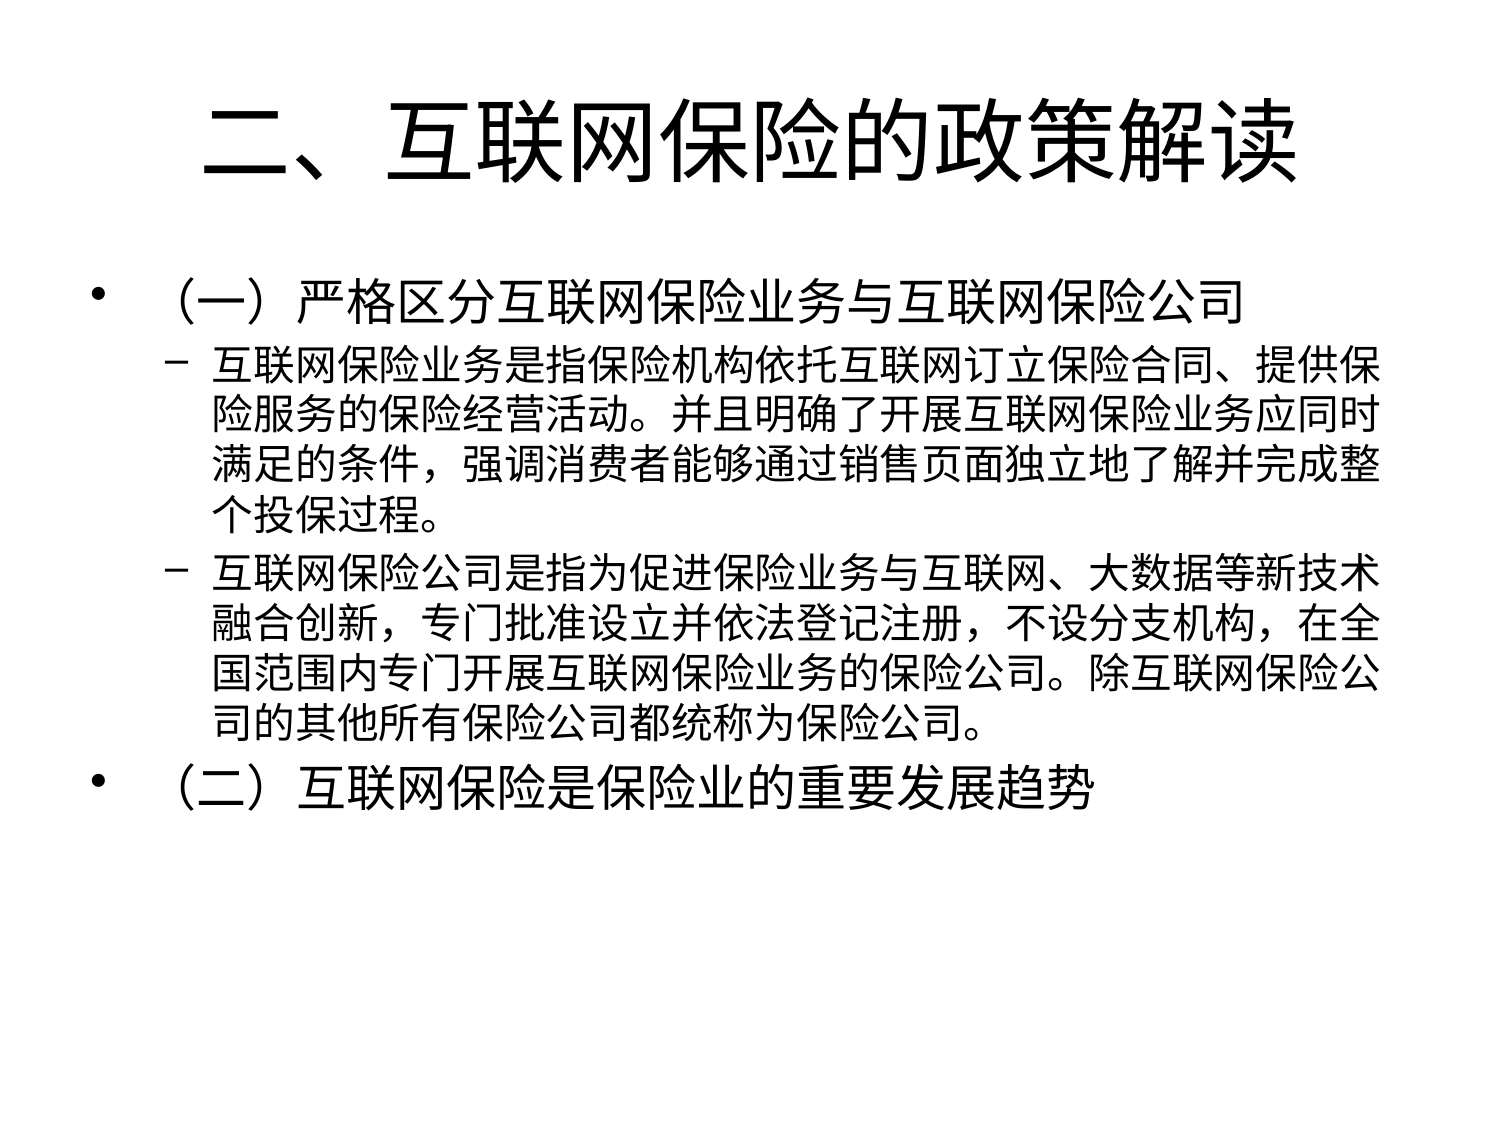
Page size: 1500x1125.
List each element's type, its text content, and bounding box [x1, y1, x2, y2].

title 二、互联网保险的政策解读 [75, 45, 1425, 233]
list （一）严格区分互联网保险业务与互联网保险公司 互联网保险业务是指保险机构依托互联网订立保险合同、提供保险服务的保险经营活动。并且明确了开展互联网保险业务应同时满足的条件，强调消费者能够通过销售页面独立地了解并完成整个投保过程。 互联网保险公司是指为促进保险业务与互联网、大数据等新技术融合创新，专门批准设立并依法登记注册，不设分支机构，在全国范围内专门开展互联网保险业务的保险公司。除互联网保险公司的其他所有保险公司都统称为保险公司。 （二）互联网保险是保险业的重要发展趋势 [75, 262, 1425, 1005]
